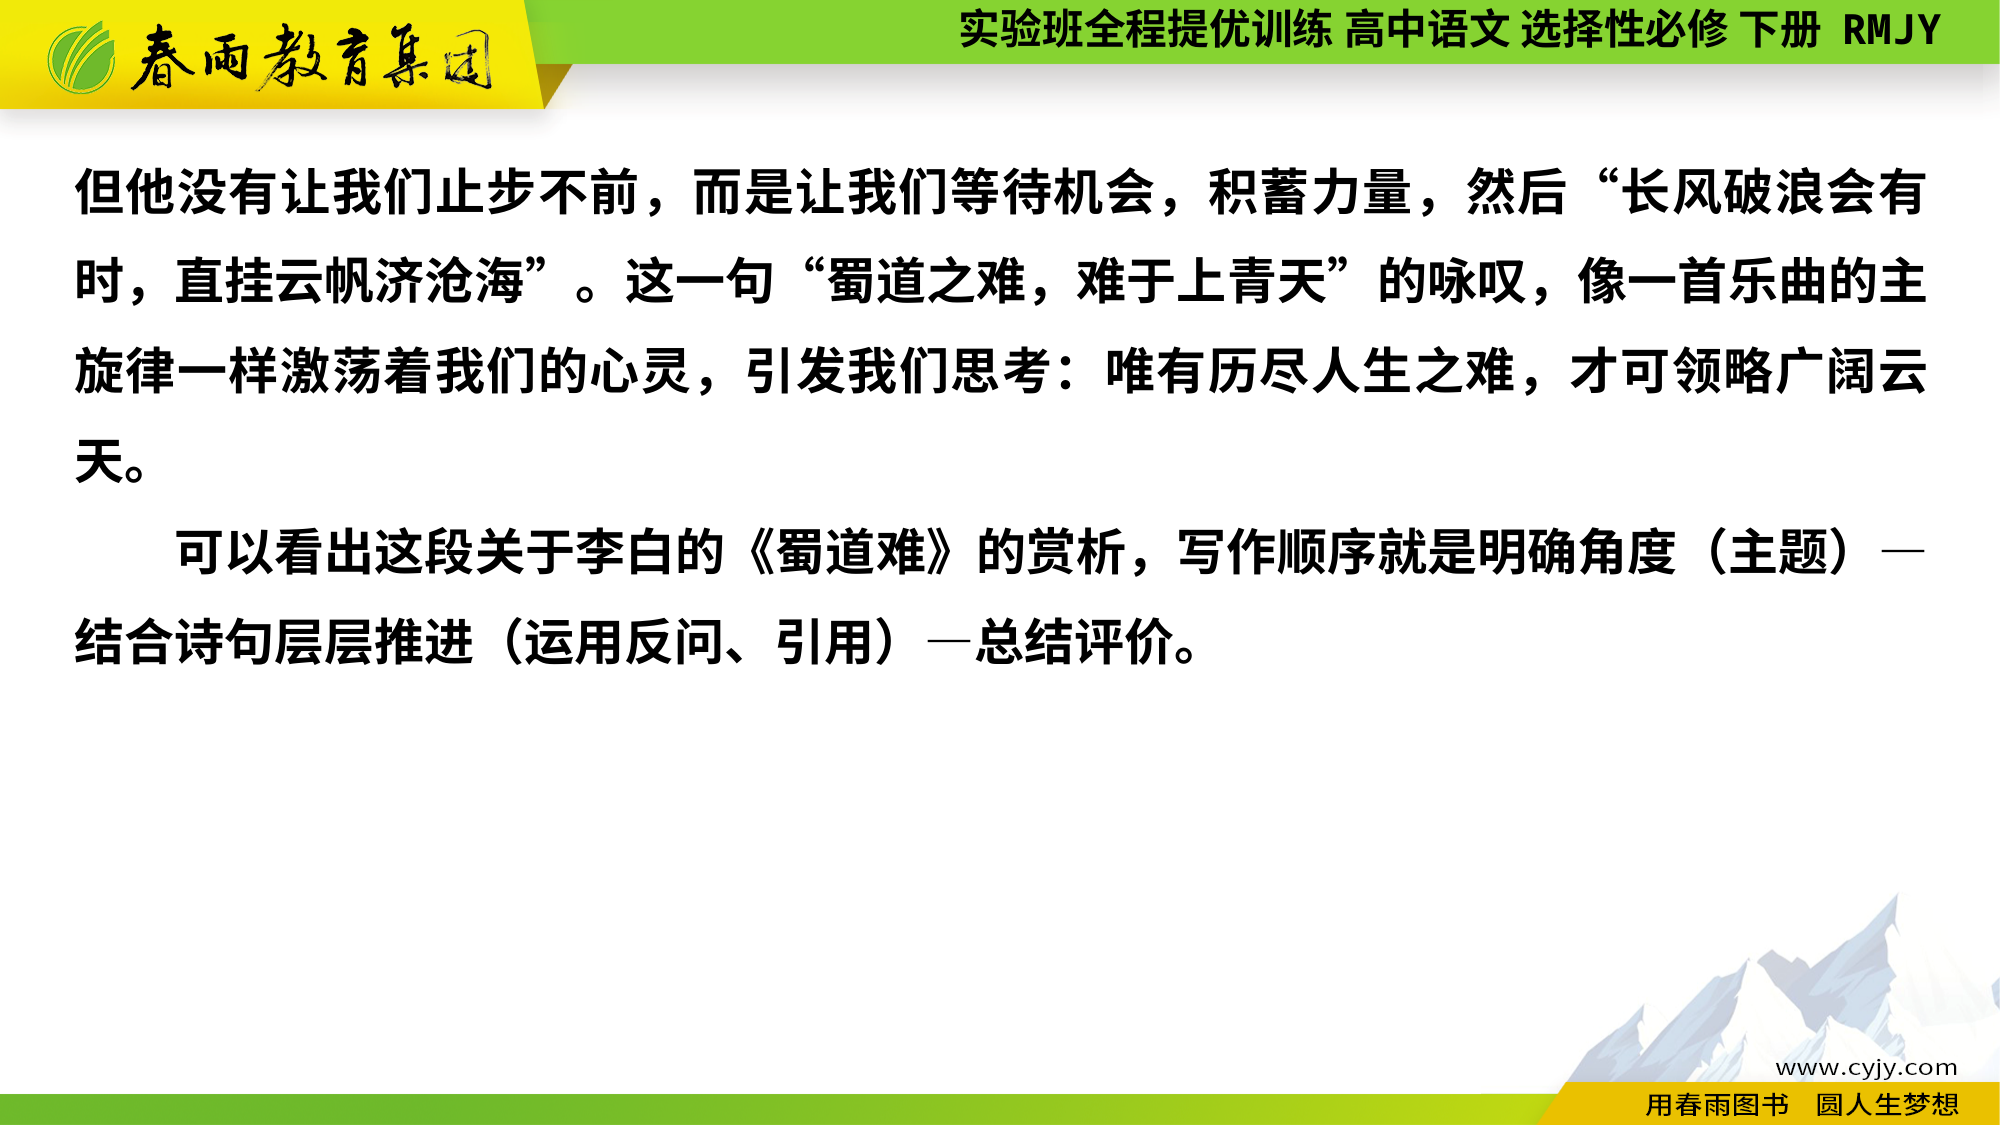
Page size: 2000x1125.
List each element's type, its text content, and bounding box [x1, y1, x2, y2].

list 但他没有让我们止步不前，而是让我们等待机会，积蓄力量，然后“长风破浪会有时，直挂云帆济沧海”。这一句“蜀道之难，难于上青天”的咏叹，像一首乐曲的主旋律一样激荡着我们的心灵，引发我们思考：唯有历尽人生之难，才可领略广阔云天。 可以看出这段关于李白的《蜀道难》的赏析，写作顺序就是明确角度（主题）—结合诗句层层推进（运用反问、引用）—总结评价。 [59, 122, 1944, 683]
picture [0, 0, 2000, 1125]
